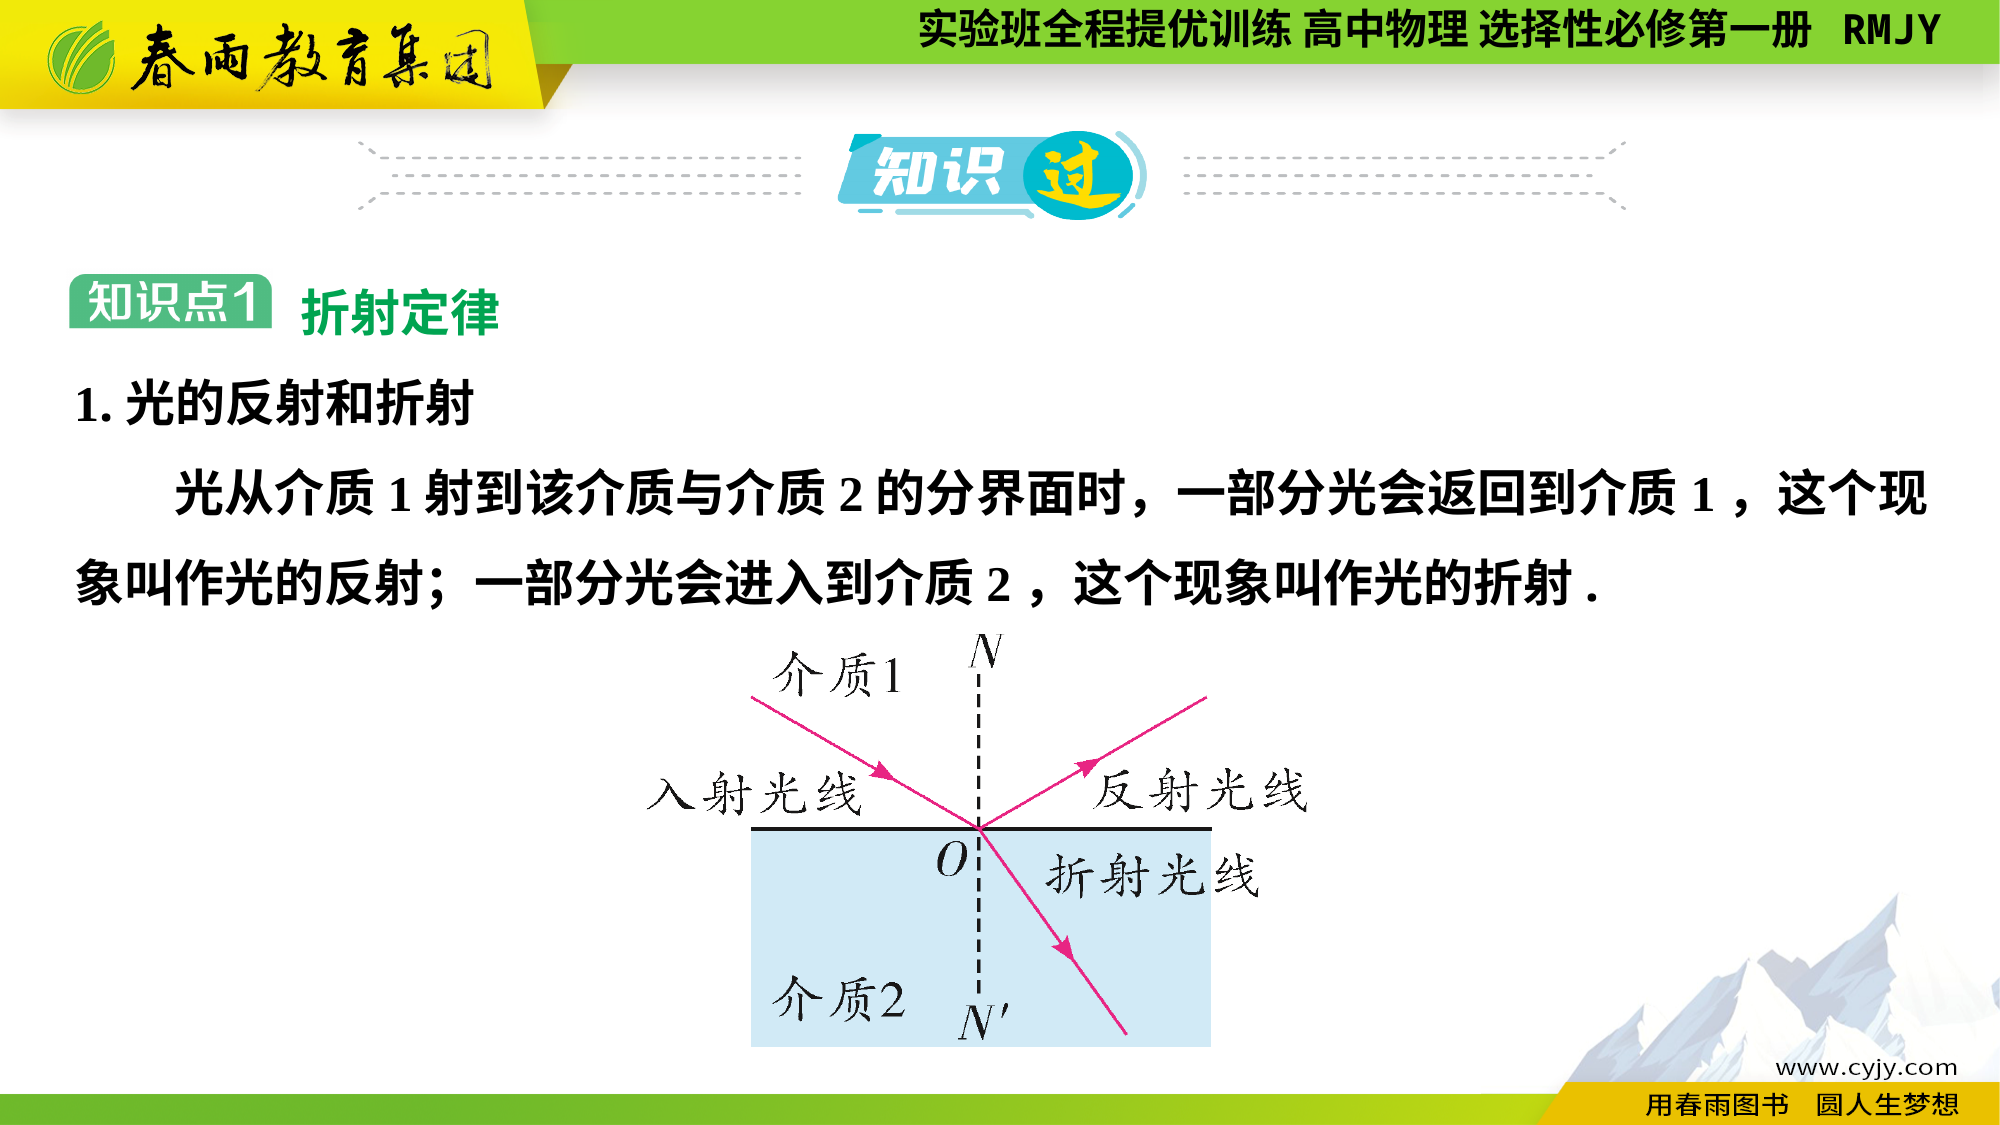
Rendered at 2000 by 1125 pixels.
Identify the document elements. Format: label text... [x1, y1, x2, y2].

list 折射定律 1.光的反射和折射 光从介质1射到该介质与介质2的分界面时，一部分光会返回到介质1，这个现象叫作光的反射；一部分光会进入到介质2，这个现象叫作光的折射. [59, 243, 1944, 611]
picture [0, 0, 2000, 1125]
